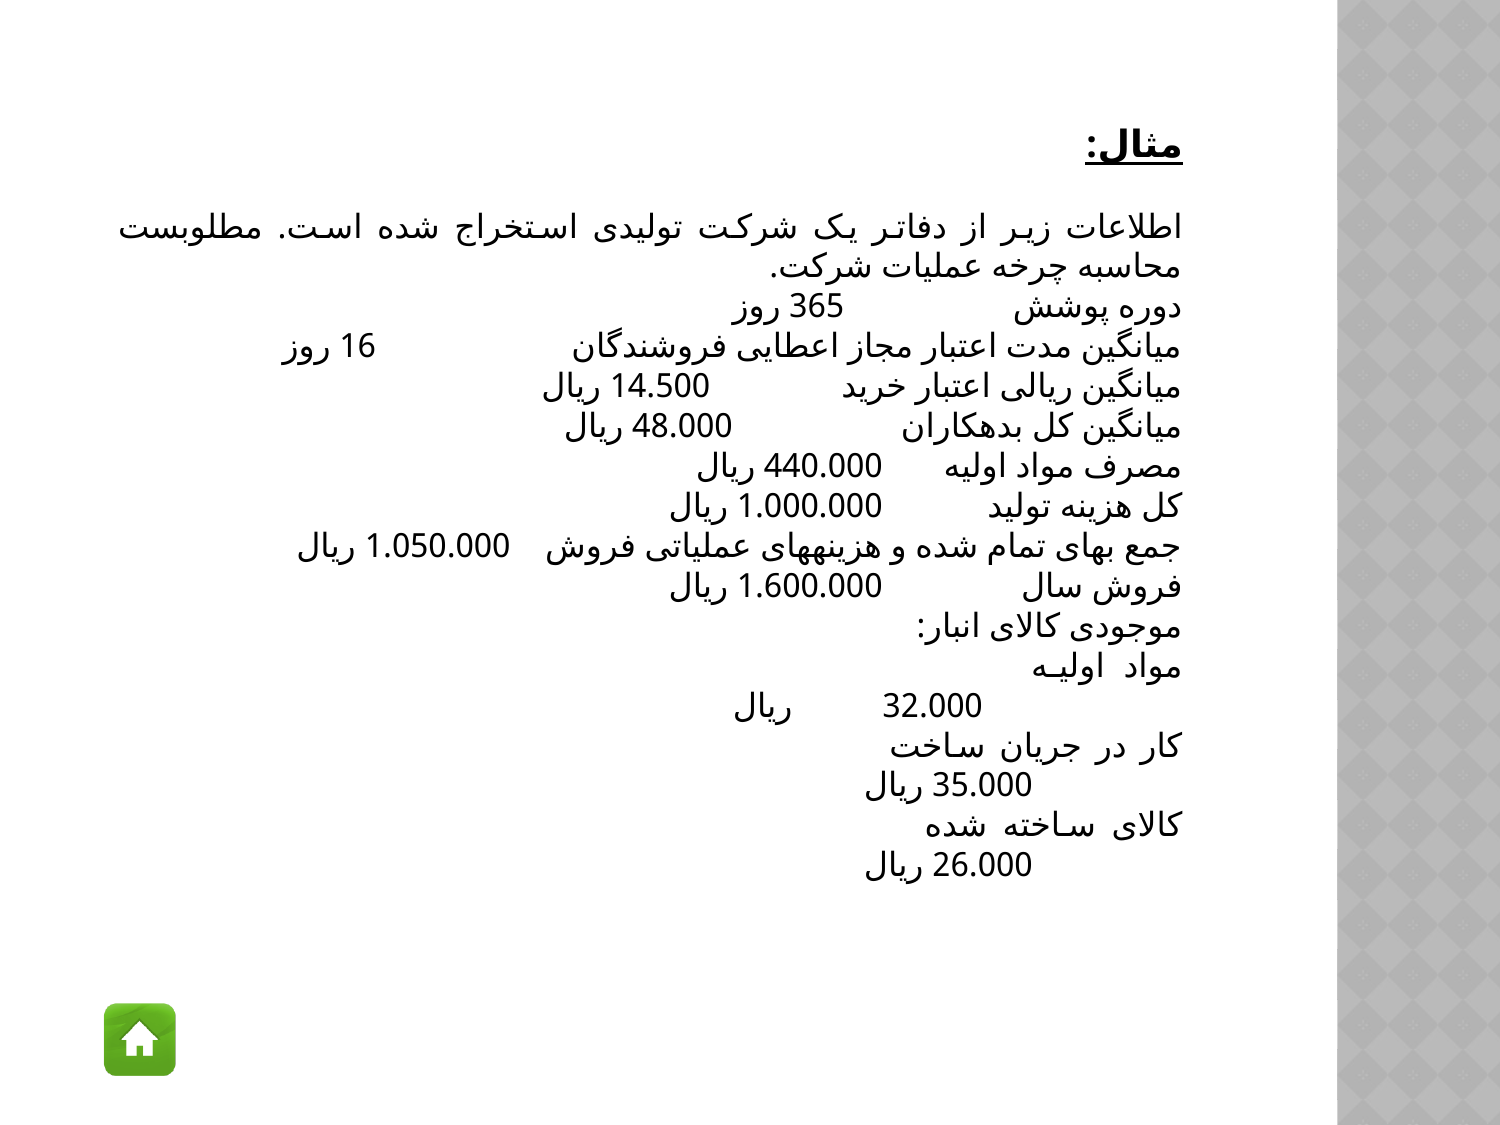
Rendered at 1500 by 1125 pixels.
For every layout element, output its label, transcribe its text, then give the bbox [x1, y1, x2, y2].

text_box مثال: اطلاعات زیر از دفاتر یک شرکت تولیدی استخراج شده است. مطلوبست محاسبه چرخه عملیات شرکت. دوره پوشش 365 روز میانگین مدت اعتبار مجاز اعطایی فروشندگان 16 روز میانگین ریالی اعتبار خرید 14.500 ریال میانگین کل بدهکاران 48.000 ریال مصرف مواد اولیه 440.000 ریال کل هزینه تولید 1.000.000 ریال جمع بهای تمام شده و هزینه­های عملیاتی فروش 1.050.000 ریال فروش سال 1.600.000 ریال موجودی کالای انبار: مواد اولیه 32.000 ریال کار در جریان ساخت 35.000 ریال کالای ساخته شده 26.000 ریال [97, 112, 1198, 891]
picture [99, 990, 181, 1088]
